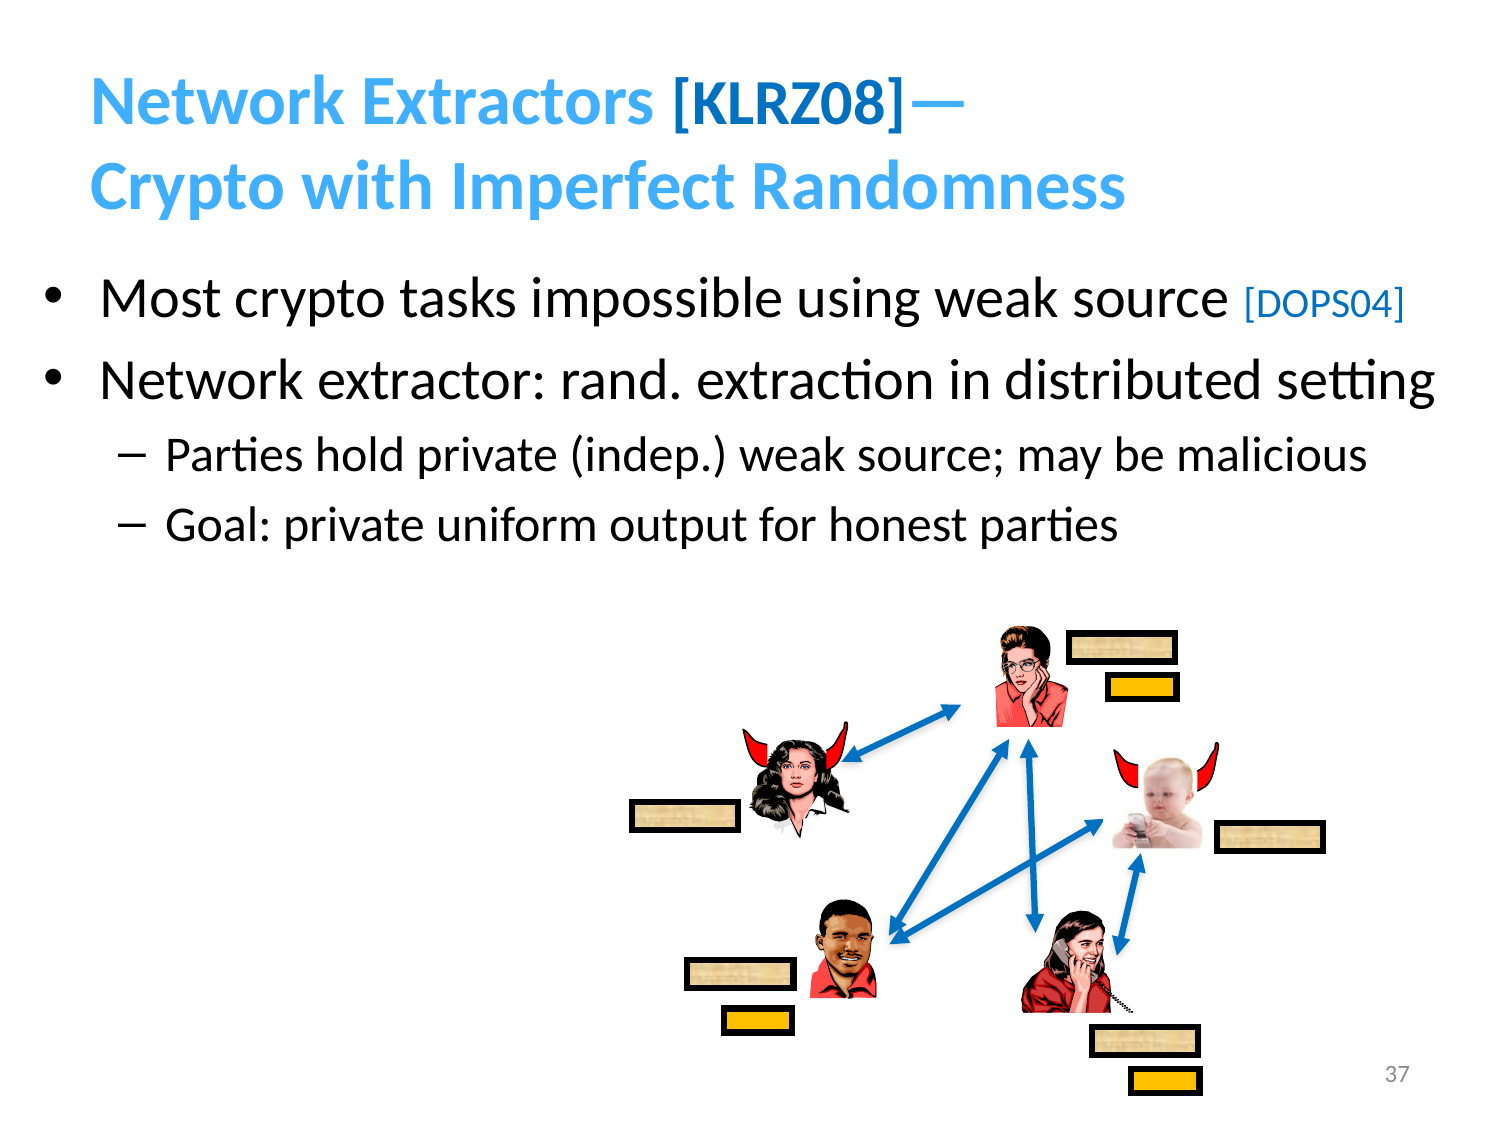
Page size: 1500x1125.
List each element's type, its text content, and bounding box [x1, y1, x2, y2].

list Most crypto tasks impossible using weak source [DOPS04] Network extractor: rand. extraction in distributed setting Parties hold private (indep.) weak source; may be malicious Goal: private uniform output for honest parties [28, 252, 1465, 995]
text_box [631, 624, 1324, 1094]
slide_number 37 [1074, 1042, 1425, 1103]
title Network Extractors [KLRZ08]— Crypto with Imperfect Randomness [75, 45, 1425, 233]
